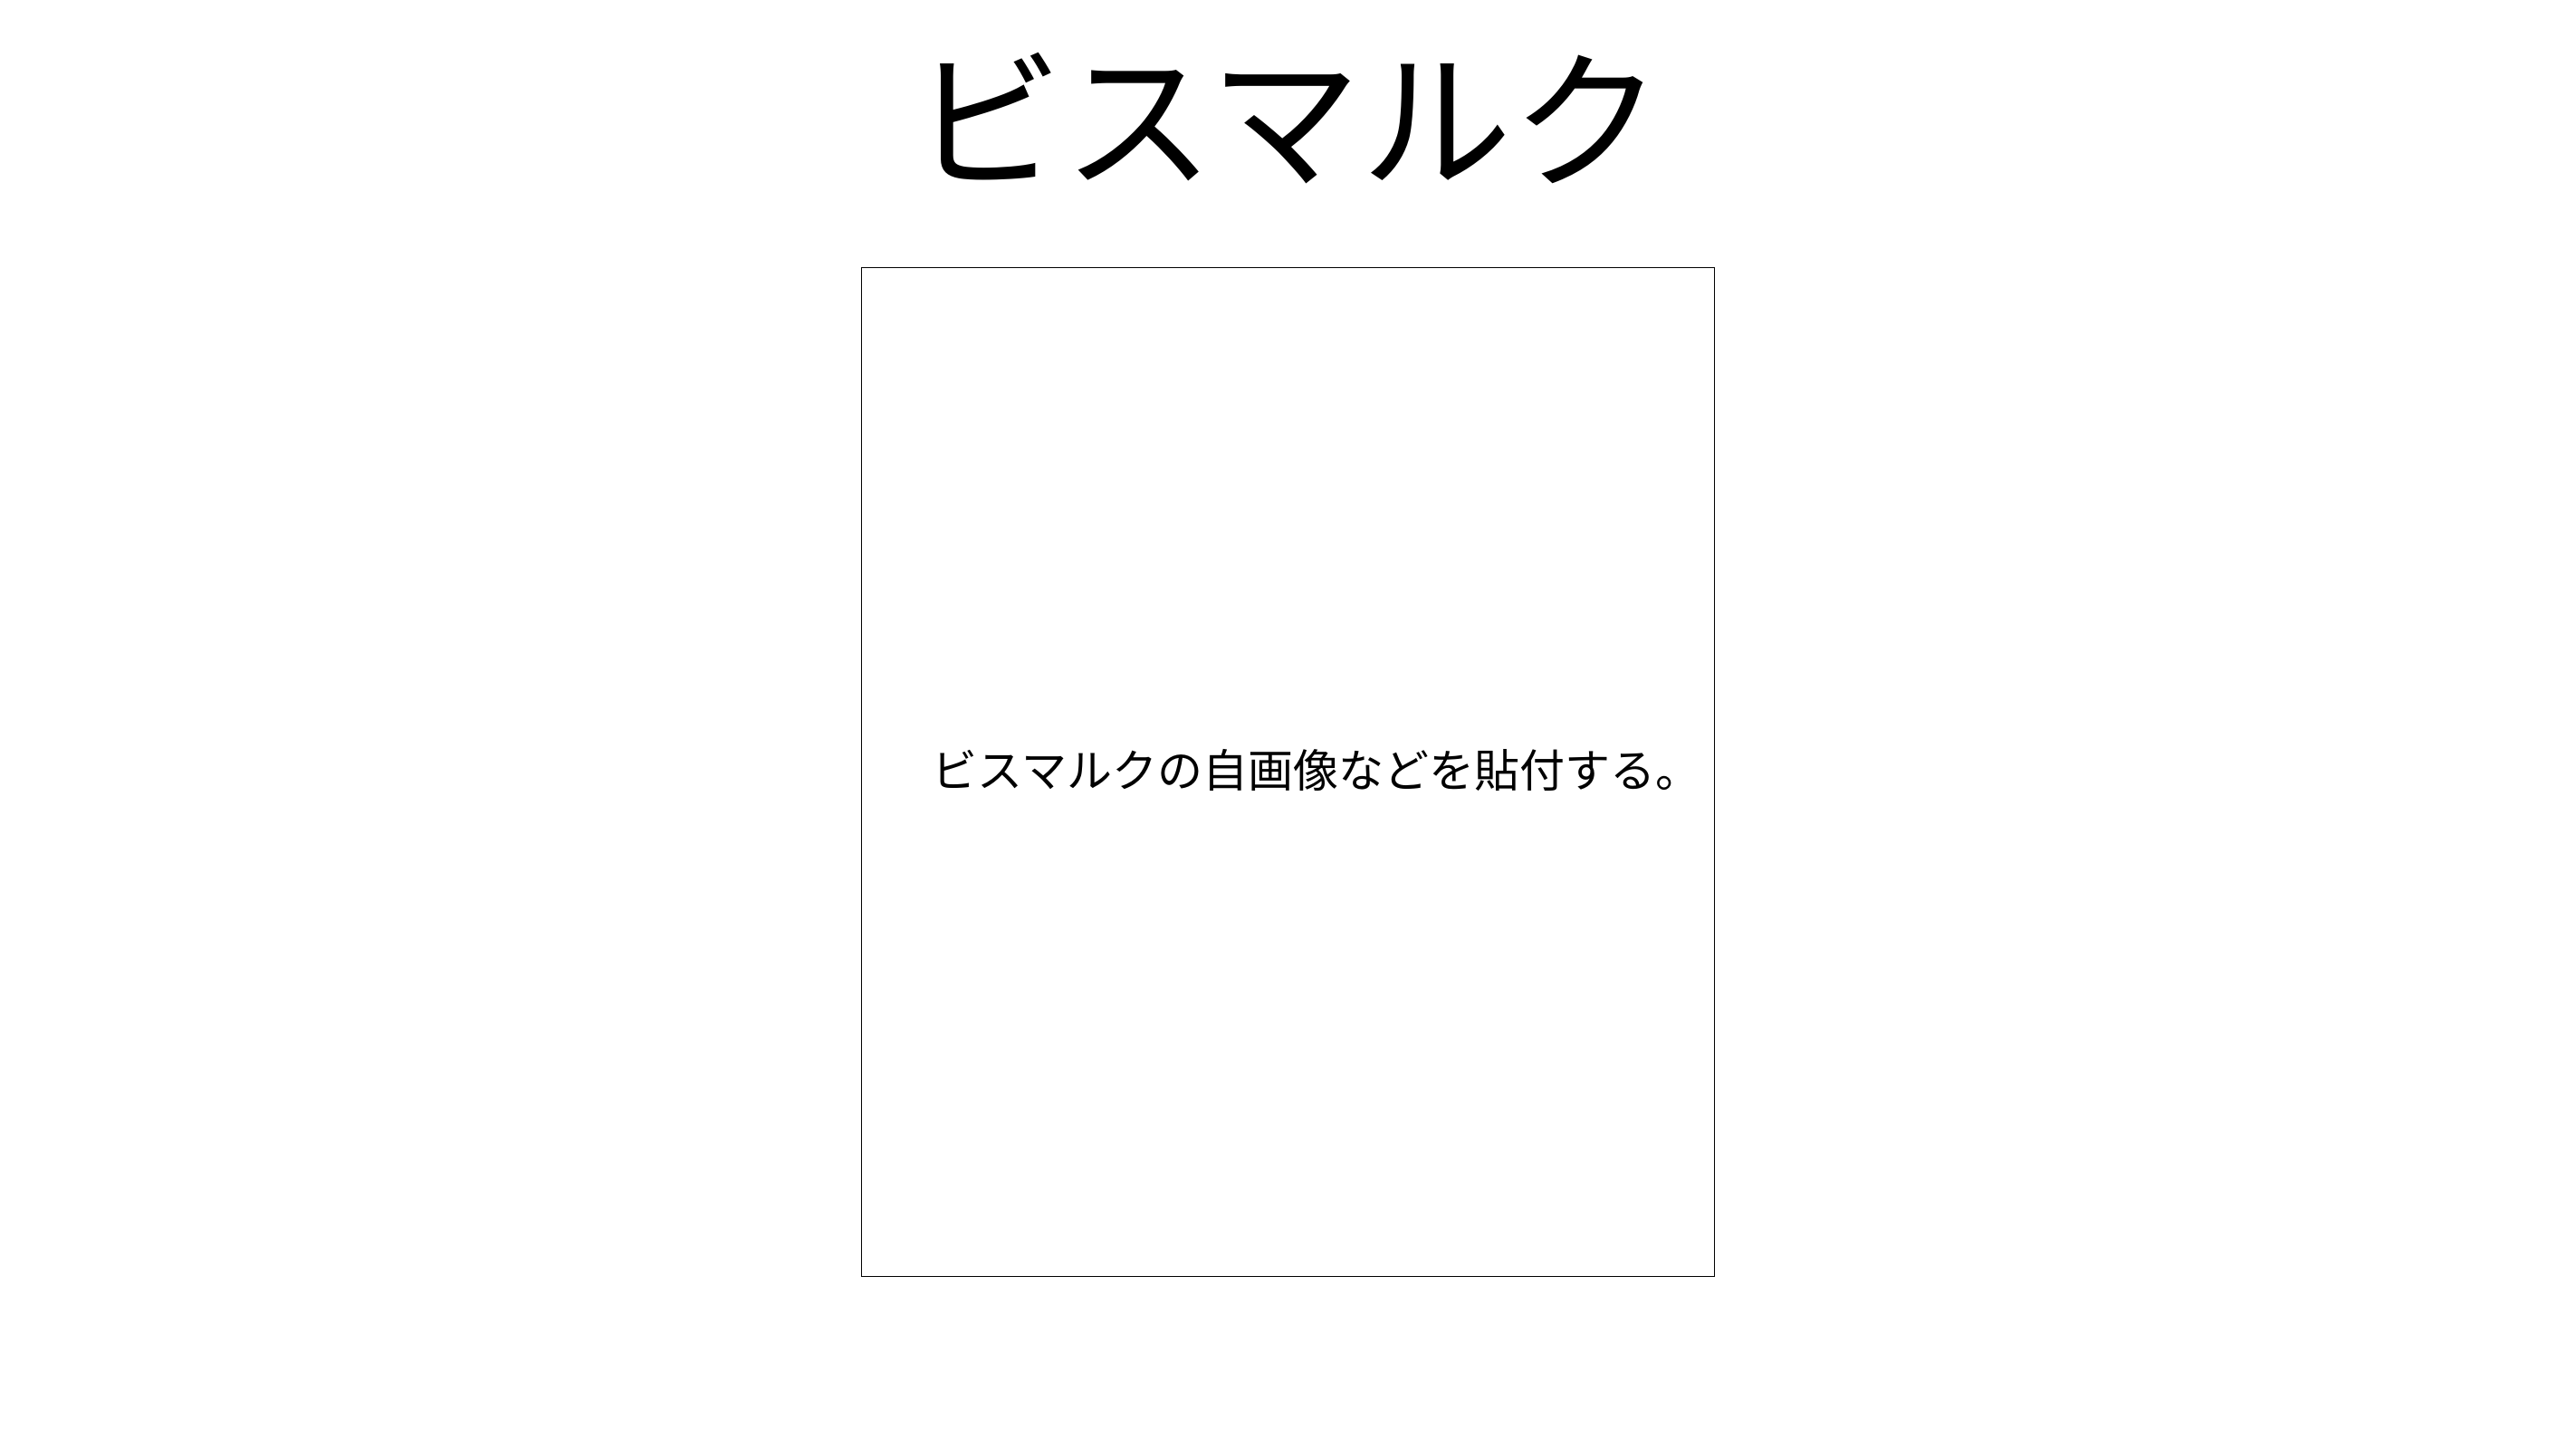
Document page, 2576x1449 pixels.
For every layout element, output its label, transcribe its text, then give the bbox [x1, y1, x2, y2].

text_box ビスマルク [0, 36, 2576, 220]
text_box ビスマルクの自画像などを貼付する。 [861, 267, 1715, 1277]
